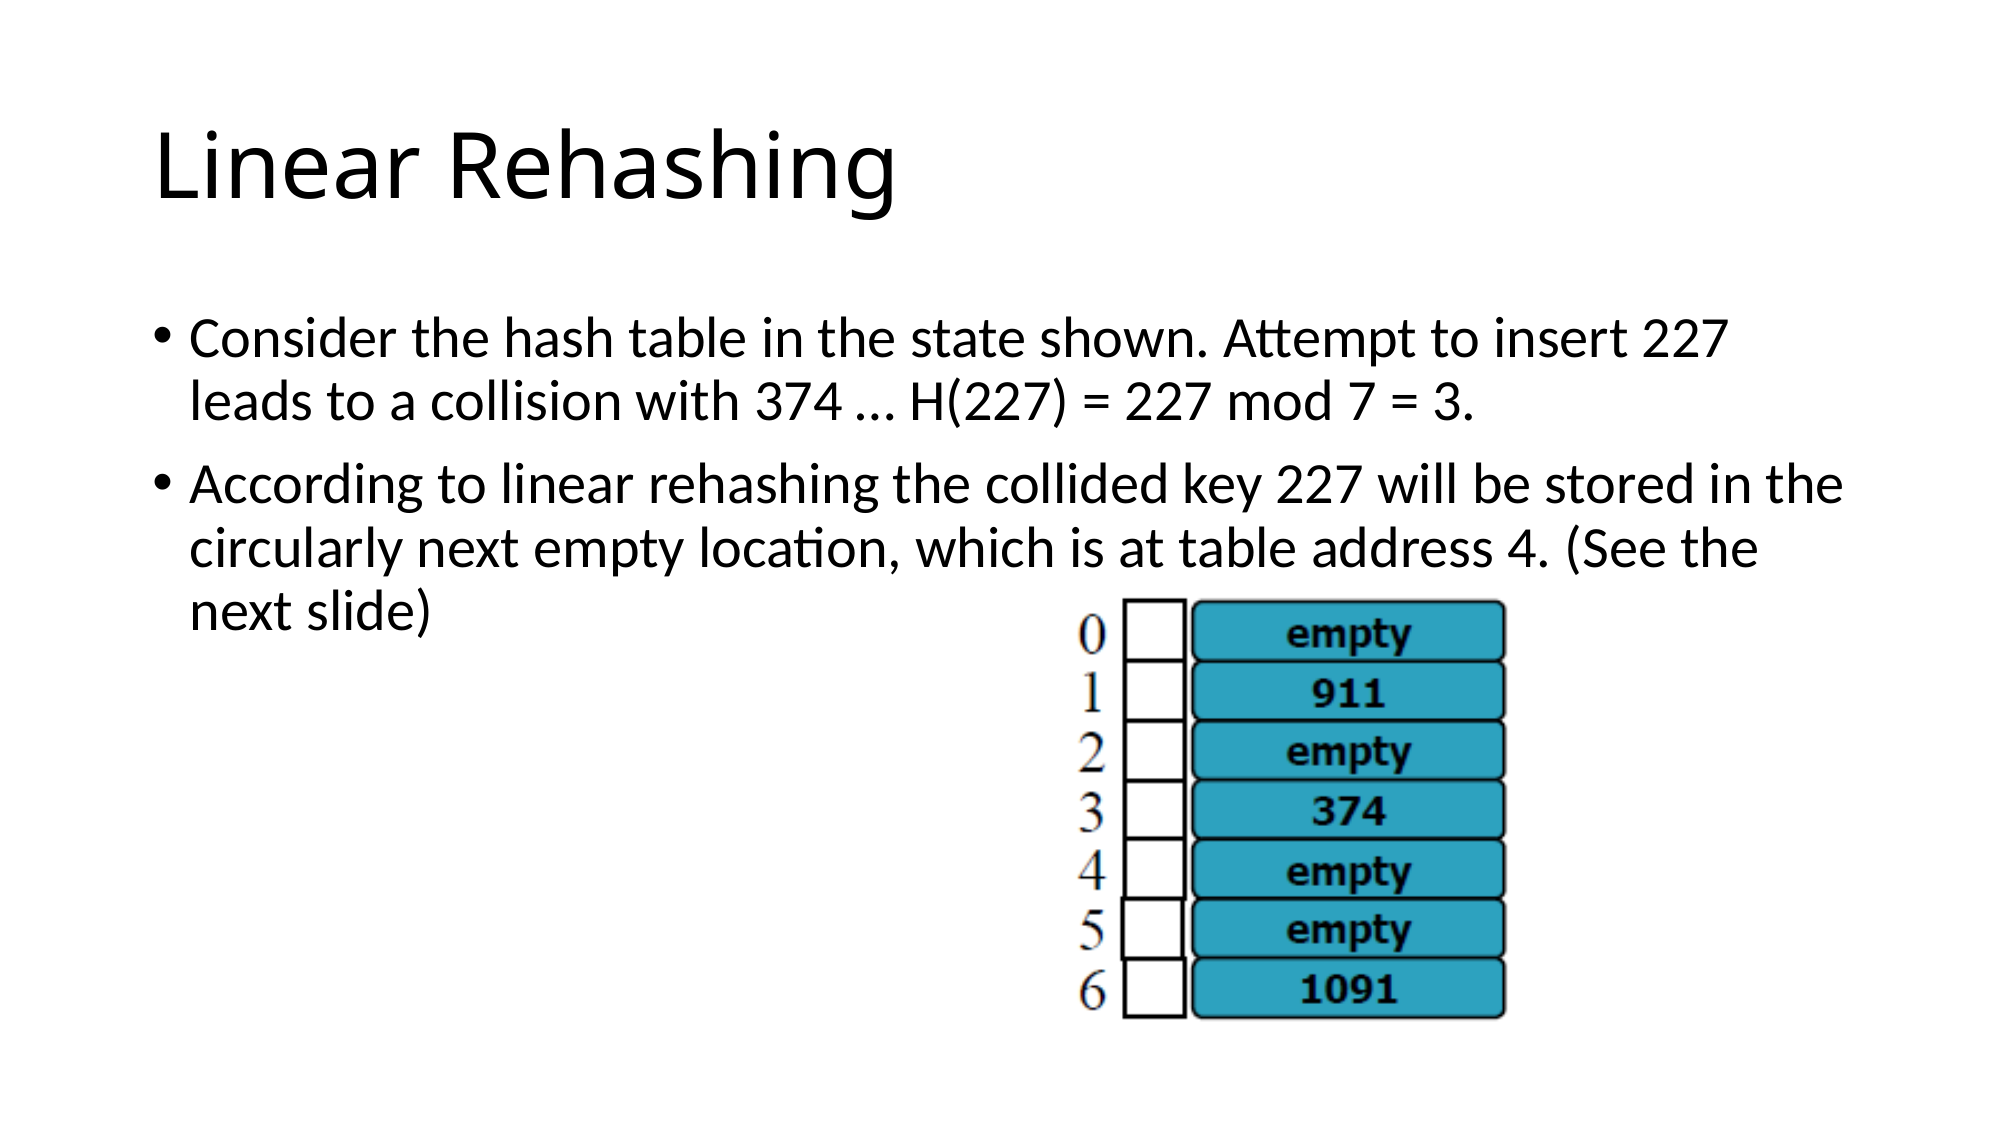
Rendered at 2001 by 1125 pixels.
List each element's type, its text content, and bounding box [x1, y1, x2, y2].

picture [1061, 579, 1523, 1055]
list Consider the hash table in the state shown. Attempt to insert 227 leads to a collision with 374 … H(227) = 227 mod 7 = 3. According to linear rehashing the collided key 227 will be stored in the circularly next empty location, which is at table address 4. (See the next slide) [137, 299, 1863, 1014]
title Linear Rehashing [137, 59, 1863, 278]
